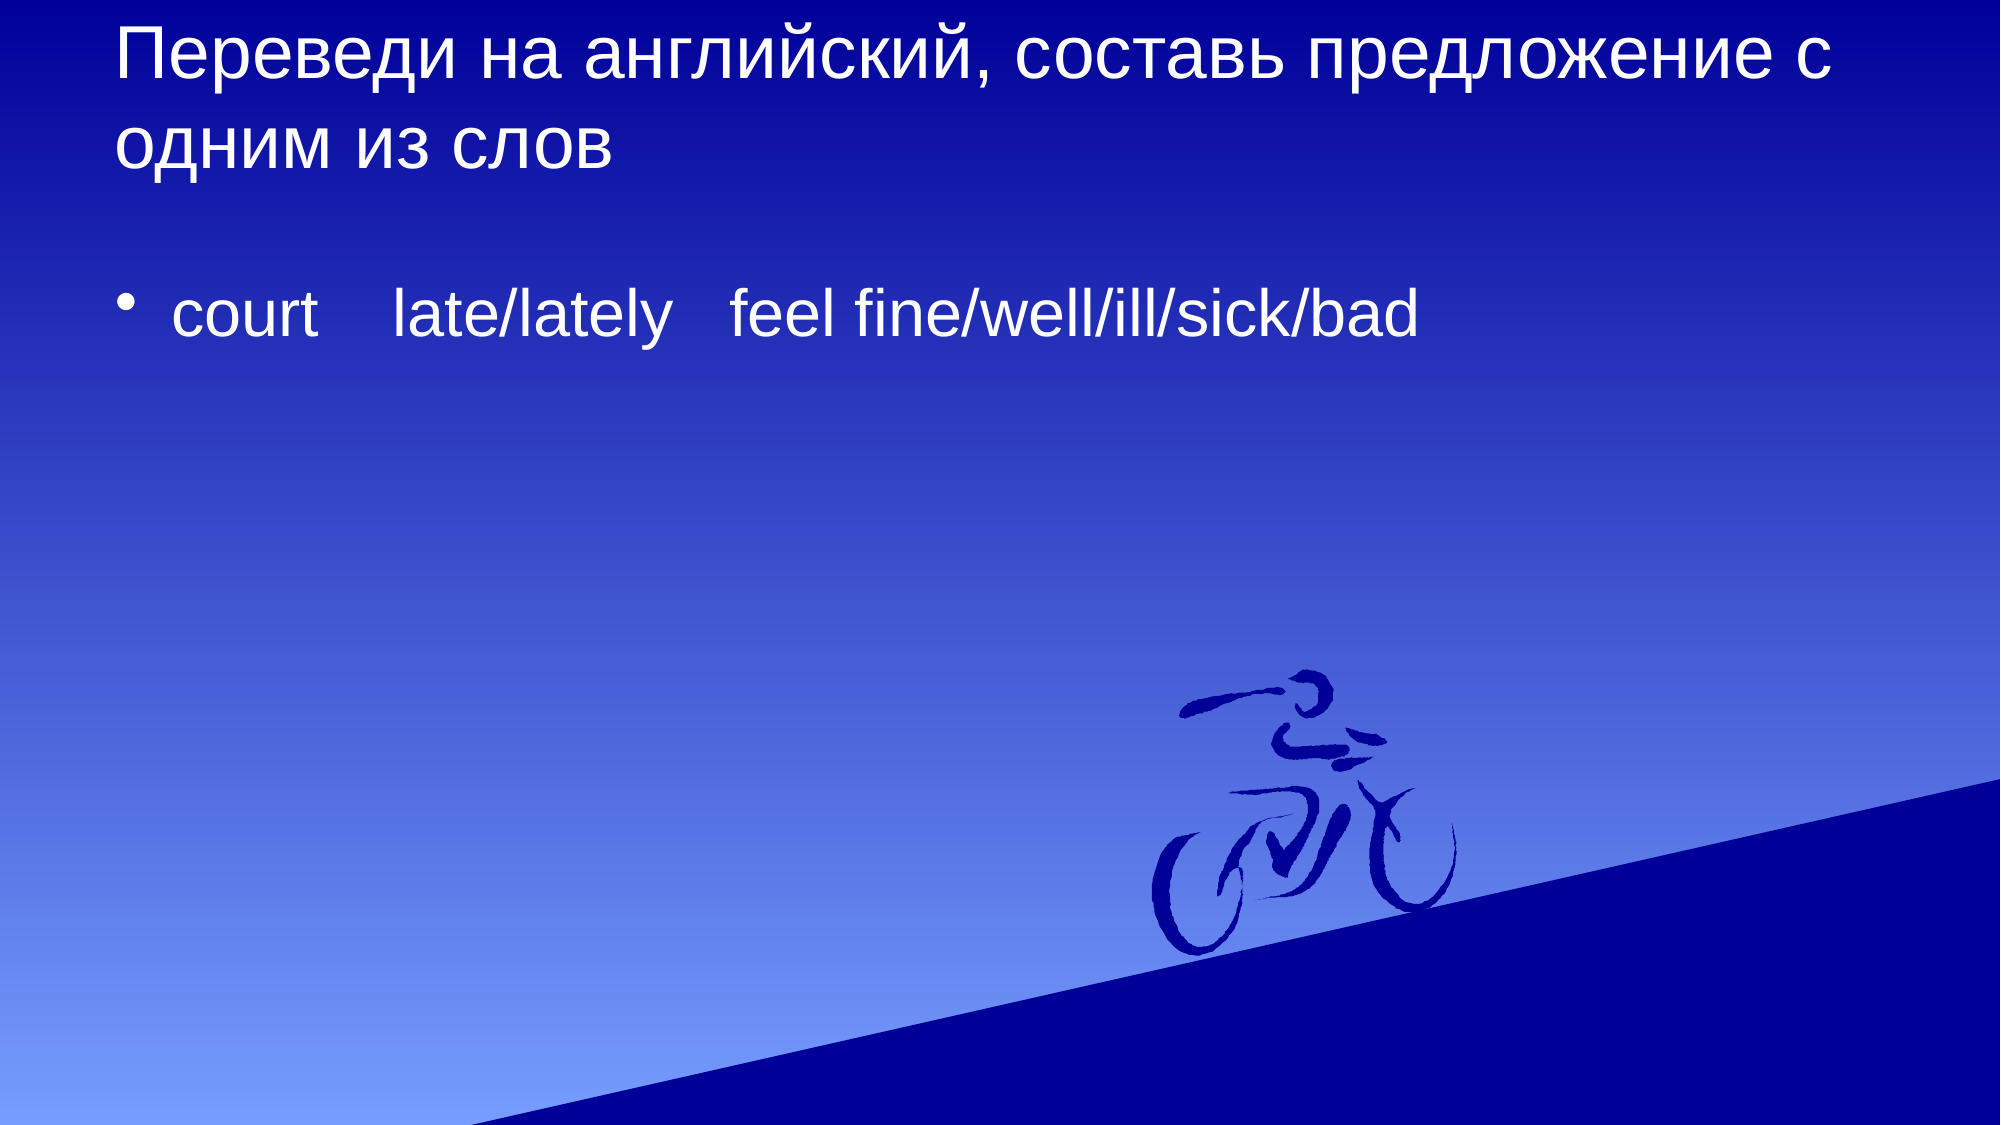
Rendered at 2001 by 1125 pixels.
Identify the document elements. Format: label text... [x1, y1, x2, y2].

title Переведи на английский, составь предложение с одним из слов [99, 44, 1901, 233]
list court late/lately feel fine/well/ill/sick/bad [99, 262, 1901, 1006]
